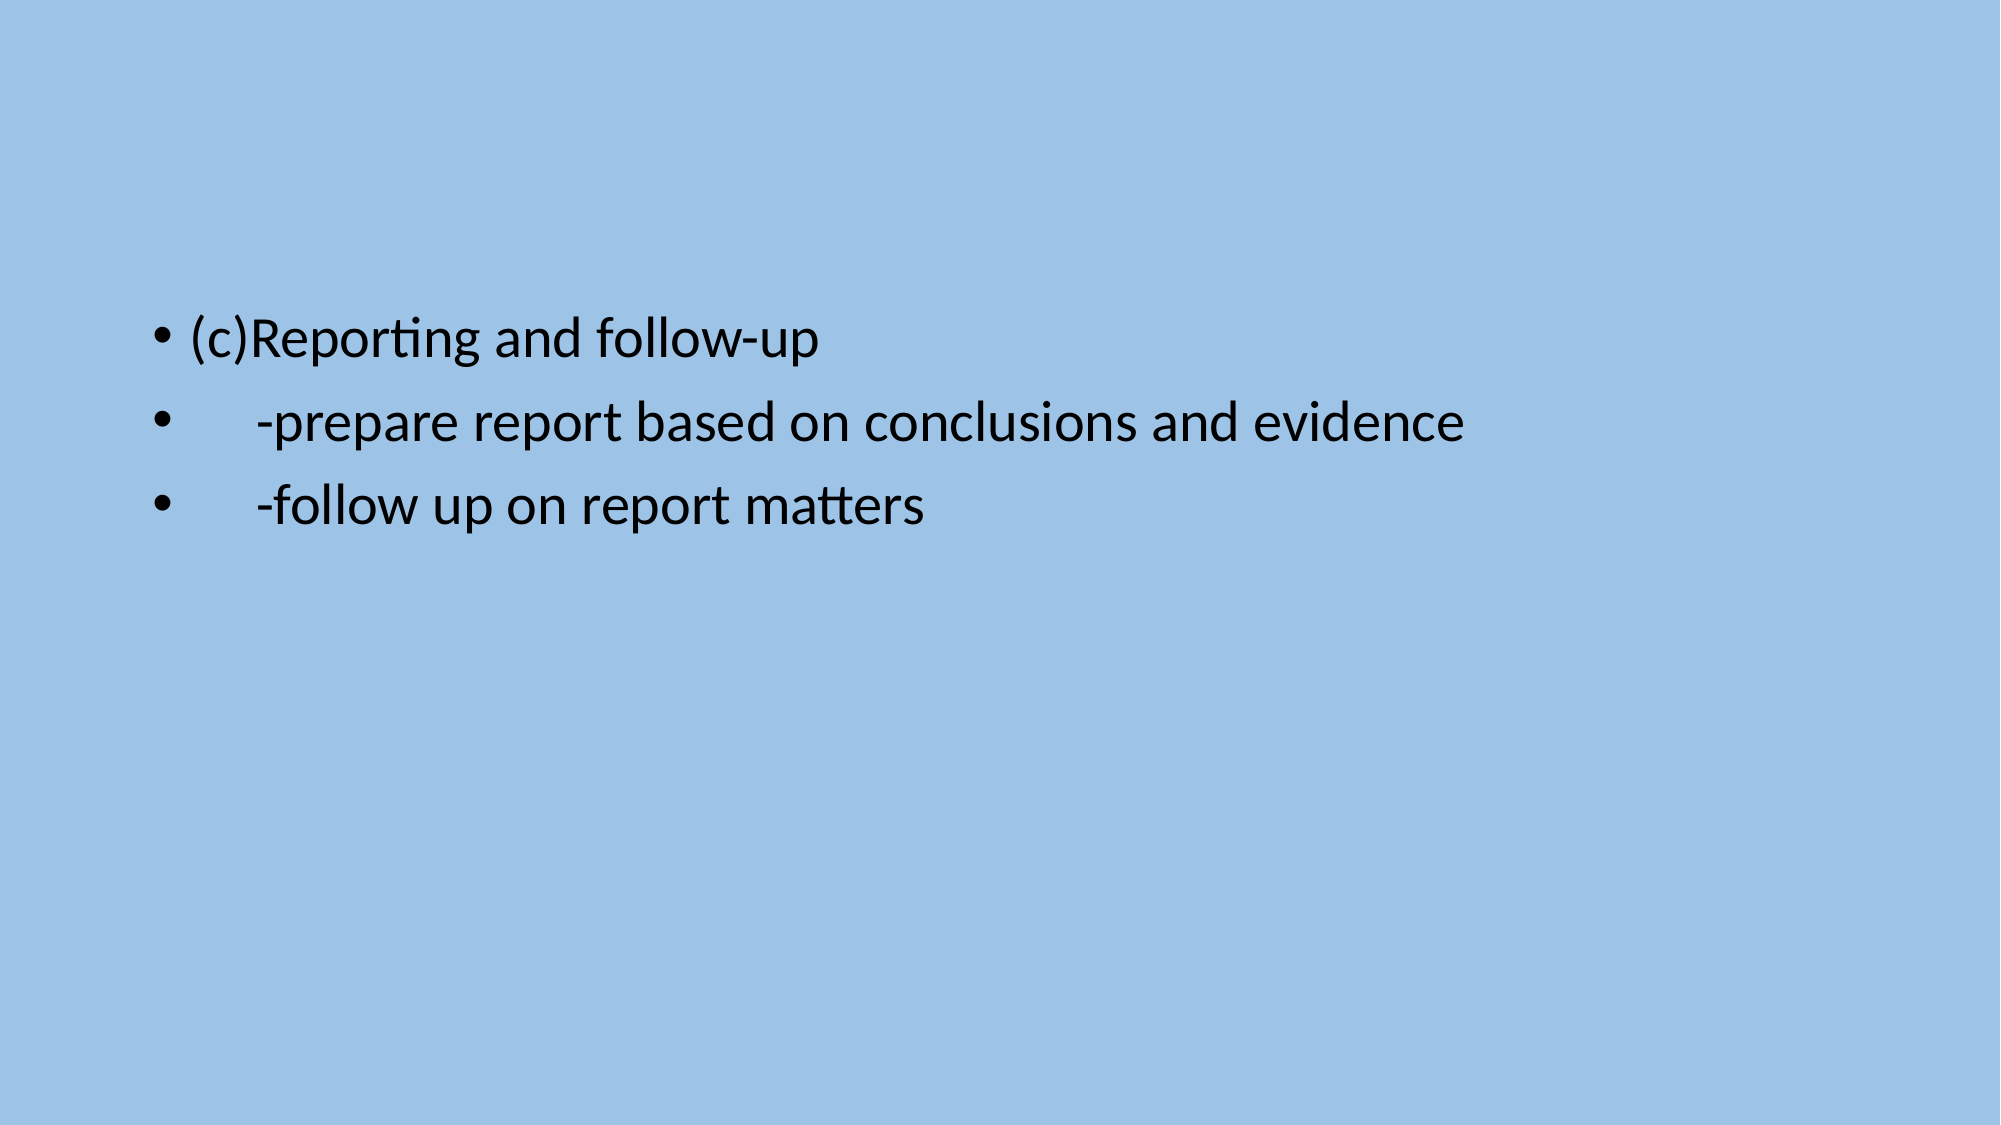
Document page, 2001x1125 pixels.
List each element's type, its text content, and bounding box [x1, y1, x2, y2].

list (c)Reporting and follow-up -prepare report based on conclusions and evidence -follow up on report matters [137, 299, 1863, 1014]
